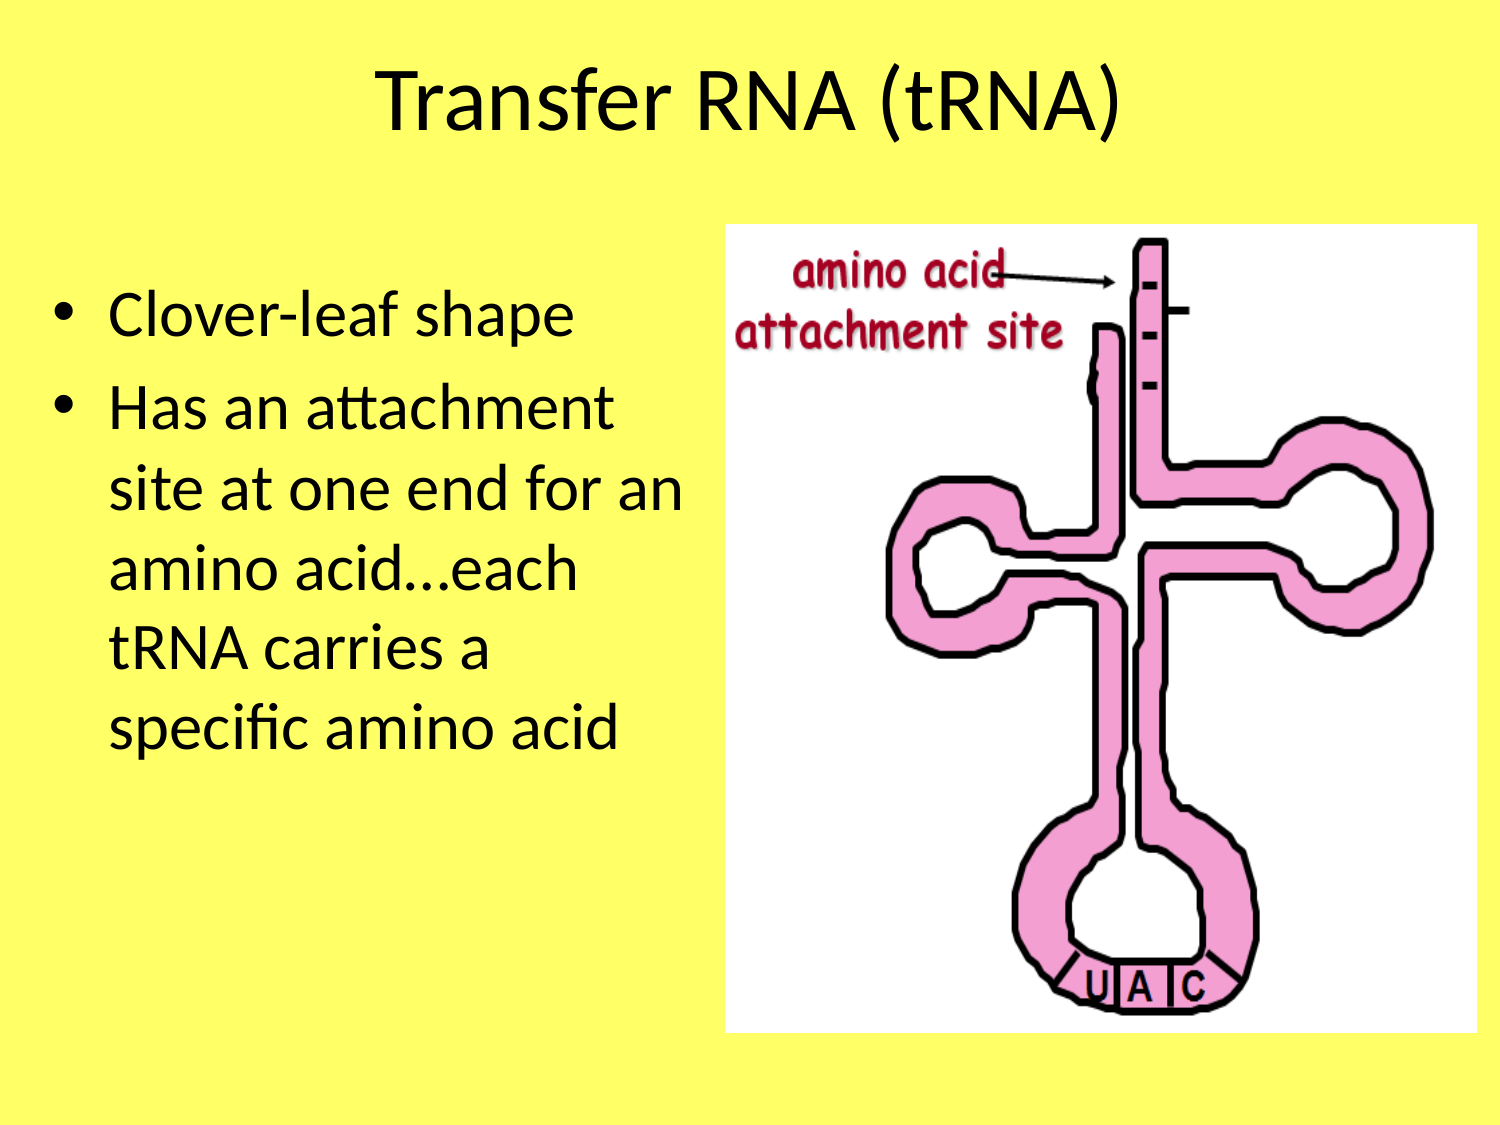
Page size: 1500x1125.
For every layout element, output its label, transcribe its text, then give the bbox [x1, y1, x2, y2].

title Transfer RNA (tRNA) [74, 0, 1426, 188]
picture [724, 224, 1477, 1034]
list Clover-leaf shape Has an attachment site at one end for an amino acid…each tRNA carries a specific amino acid [37, 262, 701, 1006]
